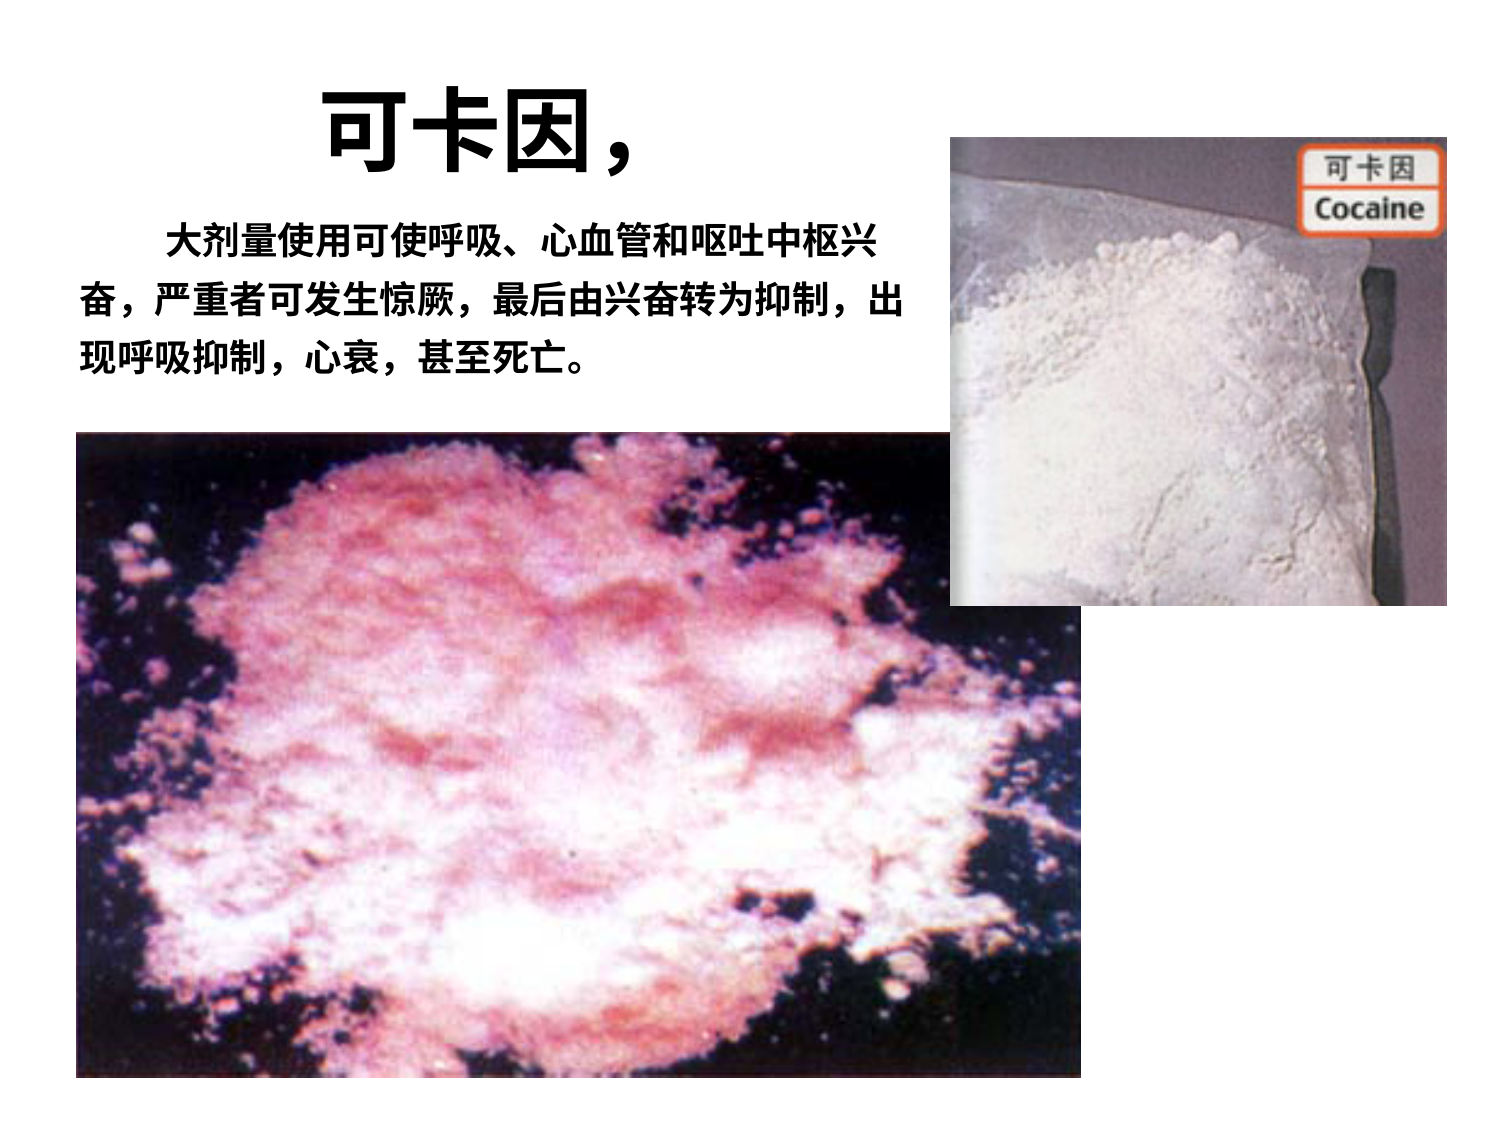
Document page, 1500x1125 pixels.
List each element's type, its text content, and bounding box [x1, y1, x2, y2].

text_box 大剂量使用可使呼吸、心血管和呕吐中枢兴奋，严重者可发生惊厥，最后由兴奋转为抑制，出现呼吸抑制，心衰，甚至死亡。 [64, 196, 928, 387]
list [76, 432, 1081, 1078]
title 可卡因， [76, 54, 928, 196]
picture [950, 136, 1448, 607]
